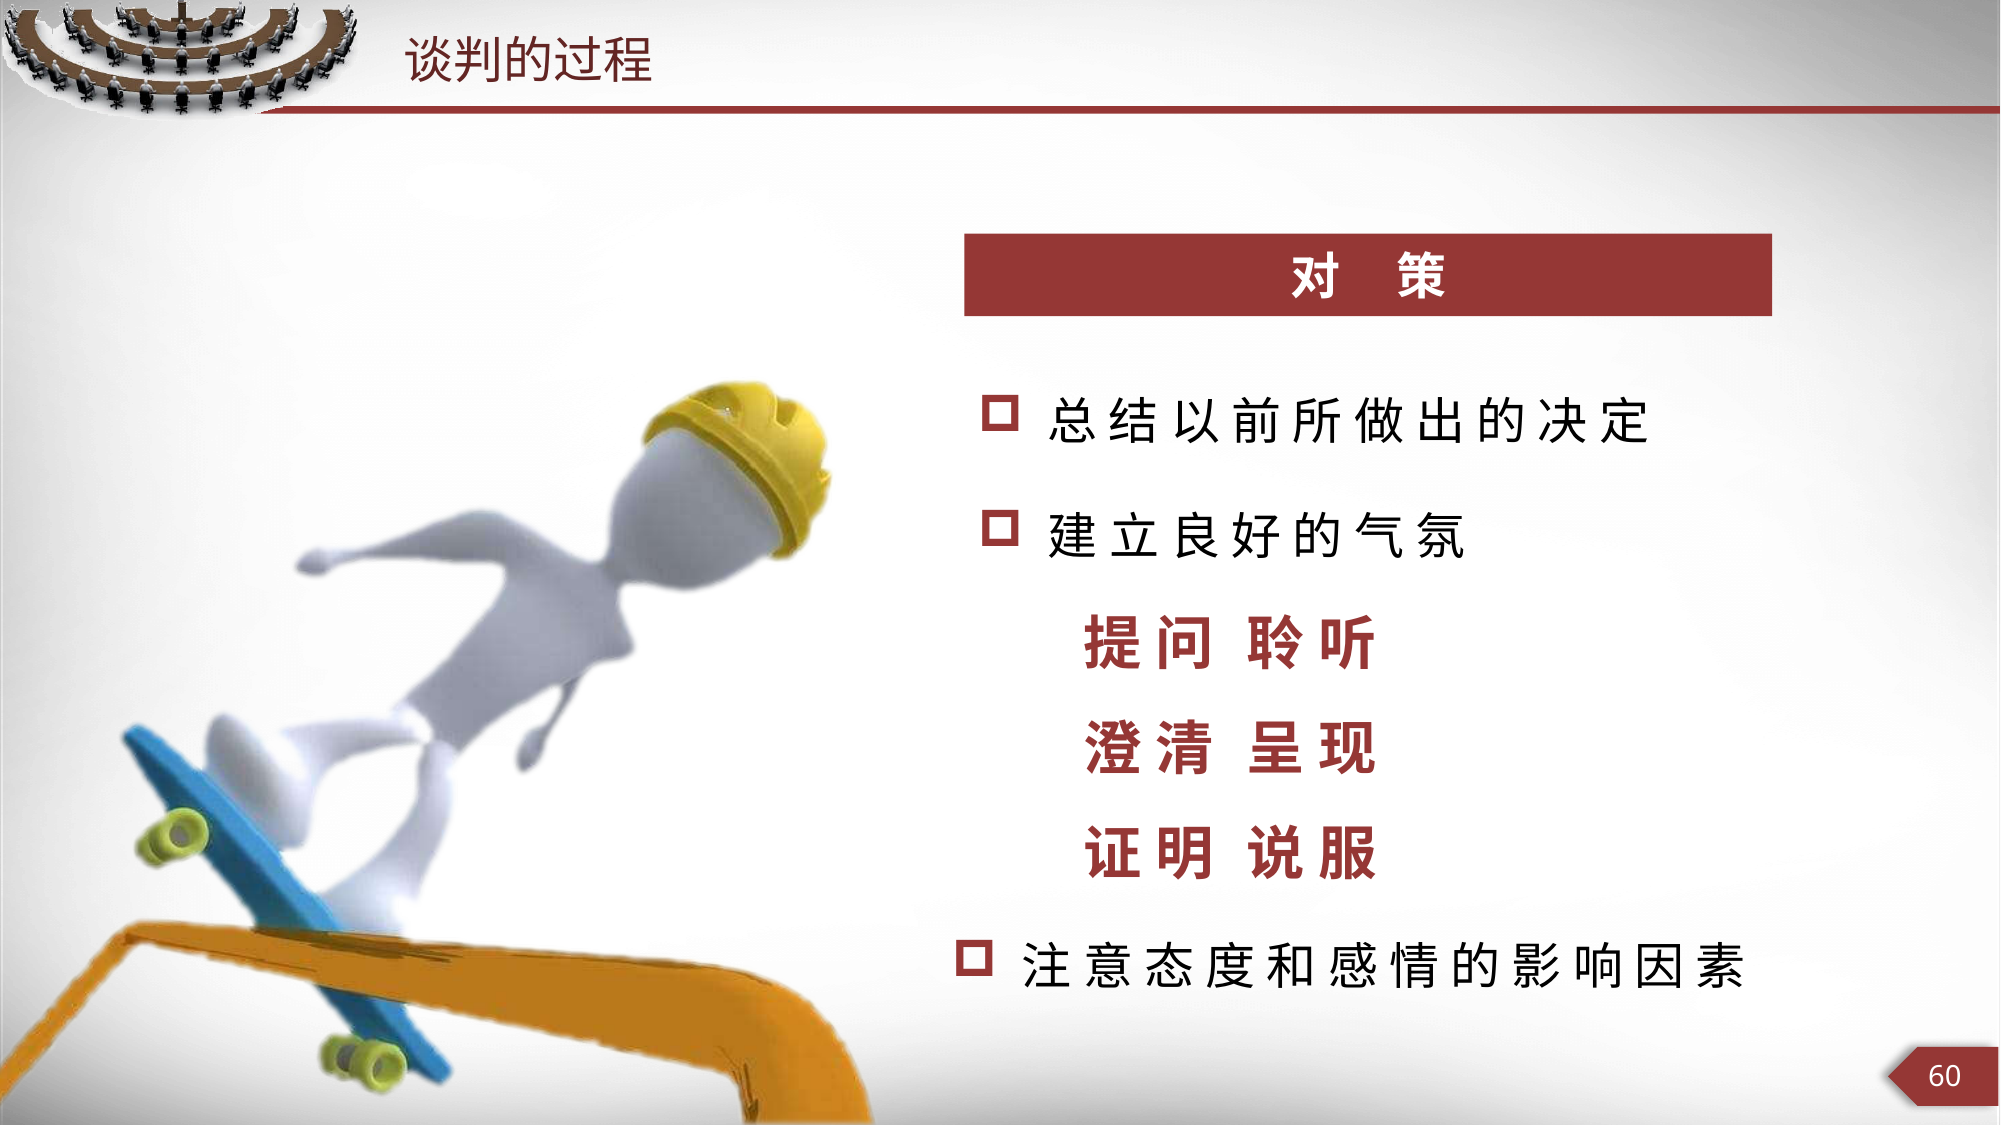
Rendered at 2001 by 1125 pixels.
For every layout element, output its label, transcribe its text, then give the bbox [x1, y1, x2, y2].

text_box 提 问 聆 听 澄 清 呈 现 证 明 说 服 [1076, 563, 1497, 894]
picture [0, 0, 2001, 1125]
text_box 对 策 [964, 233, 1773, 317]
list 谈判的过程 [388, 11, 1074, 107]
text_box 注 意 态 度 和 感 情 的 影 响 因 素 [1076, 897, 1799, 1002]
text_box 总 结 以 前 所 做 出 的 决 定 建 立 良 好 的 气 氛 [1076, 352, 1773, 573]
slide_number 60 [1889, 1046, 2000, 1107]
